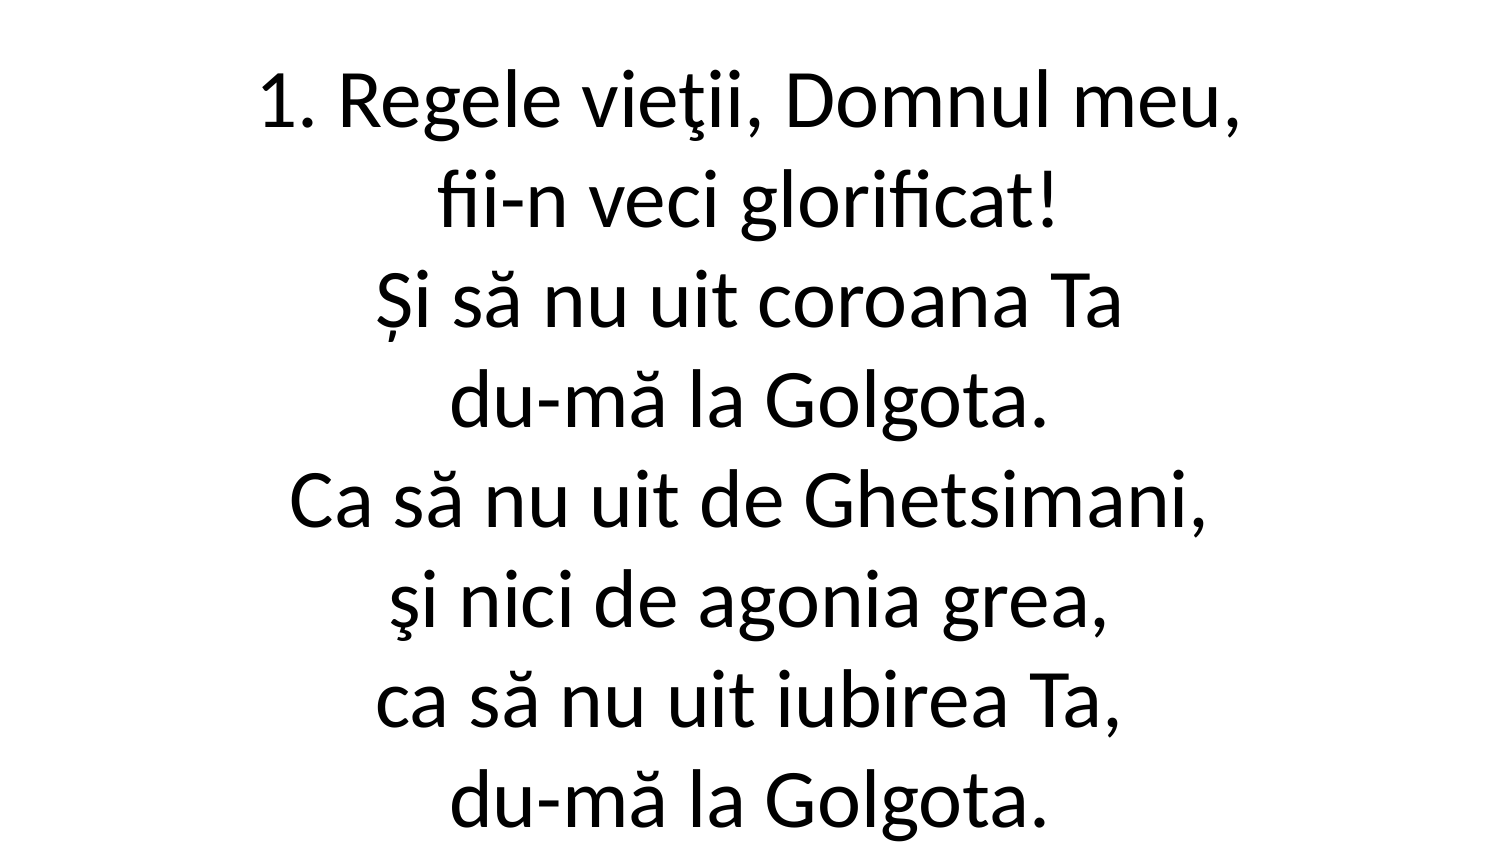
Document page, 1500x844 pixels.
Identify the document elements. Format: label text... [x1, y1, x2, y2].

text_box 1. Regele vieţii, Domnul meu, fii-n veci glorificat! Și să nu uit coroana Ta du-mă la Golgota. Ca să nu uit de Ghetsimani, şi nici de agonia grea, ca să nu uit iubirea Ta, du-mă la Golgota. [240, 0, 1260, 844]
